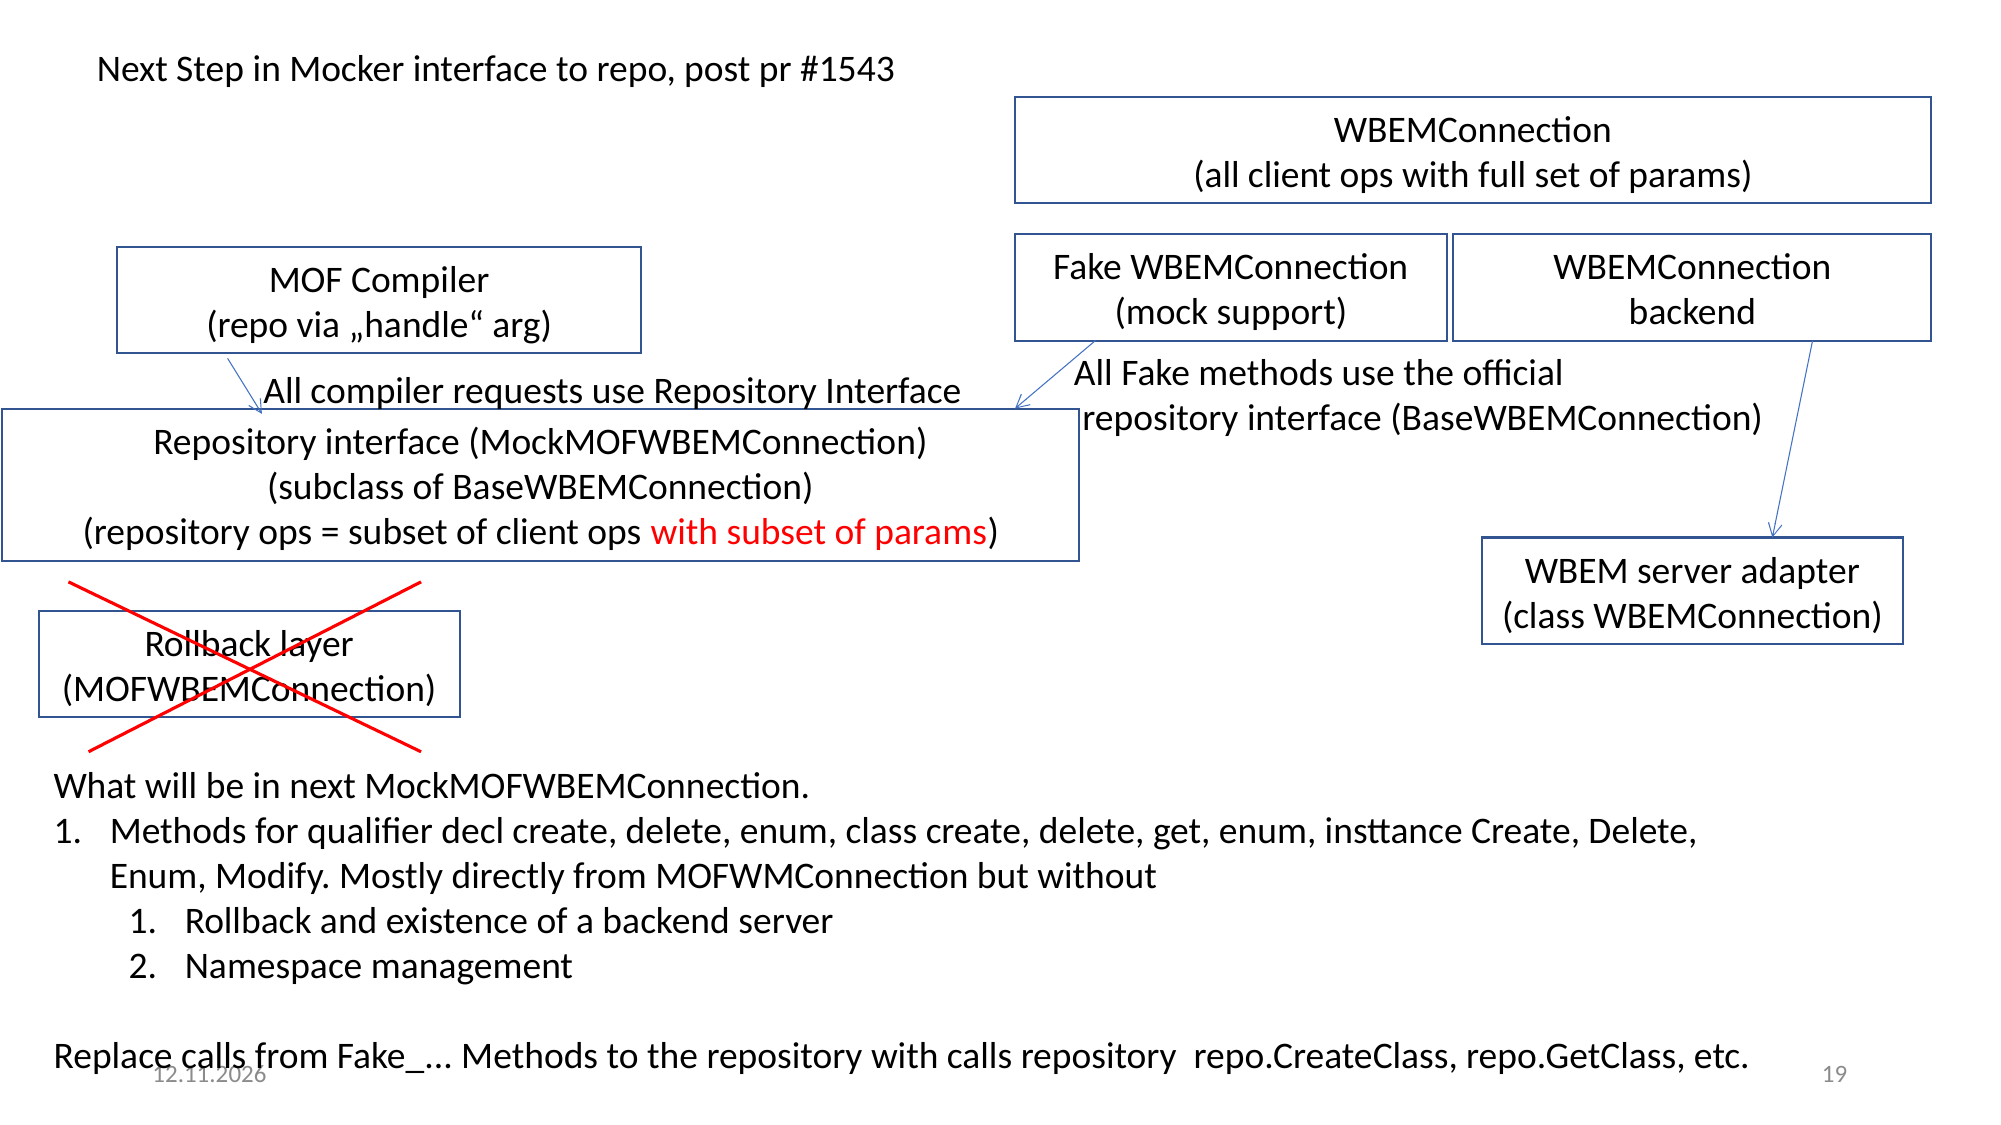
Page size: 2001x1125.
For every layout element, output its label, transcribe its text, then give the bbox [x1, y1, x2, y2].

text_box WBEMConnection (all client ops with full set of params) [1014, 96, 1932, 204]
text_box MOF Compiler (repo via „handle“ arg) [116, 246, 642, 354]
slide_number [137, 1042, 588, 1103]
text_box WBEM server adapter (class WBEMConnection) [1481, 536, 1904, 645]
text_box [1772, 340, 1813, 538]
text_box Next Step in Mocker interface to repo, post pr #1543 [82, 36, 911, 96]
slide_number 19 [1412, 1042, 1863, 1103]
text_box Fake WBEMConnection (mock support) [1014, 233, 1448, 342]
text_box What will be in next MockMOFWBEMConnection. Methods for qualifier decl create, delete, enum, class create, delete, get, enum, insttance Create, Delete, Enum, Modify. Mostly directly from MOFWMConnection but without Rollback and existence of a backend server Namespace management Replace calls from Fake_... Methods to the repository with calls repository repo.CreateClass, repo.GetClass, etc. [38, 753, 1793, 1084]
text_box Rollback layer (MOFWBEMConnection) [422, 610, 461, 718]
text_box Repository interface (MockMOFWBEMConnection) (subclass of BaseWBEMConnection) (repository ops = subset of client ops with subset of params) [1, 408, 1080, 562]
text_box Rollback layer (MOFWBEMConnection) [38, 610, 68, 718]
text_box All compiler requests use Repository Interface [248, 358, 978, 419]
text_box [68, 581, 422, 752]
text_box All Fake methods use the official repository interface (BaseWBEMConnection) [1059, 340, 1772, 446]
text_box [1015, 340, 1096, 409]
text_box WBEMConnection backend [1452, 233, 1932, 342]
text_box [227, 358, 262, 414]
